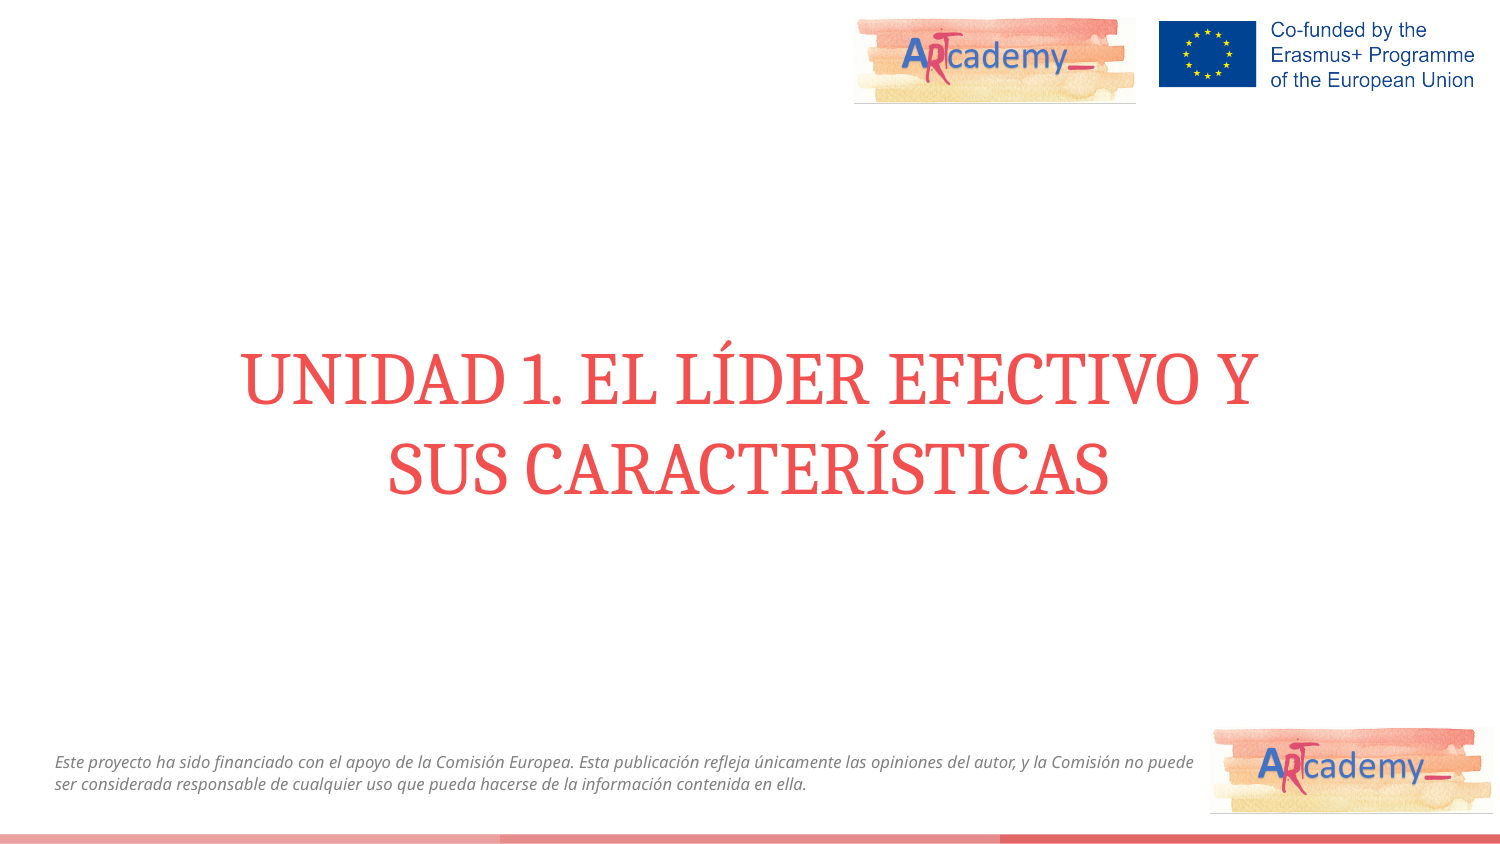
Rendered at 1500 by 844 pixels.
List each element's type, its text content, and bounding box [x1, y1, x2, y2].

picture [1210, 709, 1493, 844]
title UNIDAD 1. EL LÍDER EFECTIVO Y SUS CARACTERÍSTICAS [164, 167, 1336, 525]
picture [854, 0, 1137, 134]
picture [1158, 21, 1474, 91]
text_box Este proyecto ha sido financiado con el apoyo de la Comisión Europea. Esta publicación refleja únicamente las opiniones del autor, y la Comisión no puede ser considerada responsable de cualquier uso que pueda hacerse de la información contenida en ella. [39, 742, 1205, 811]
